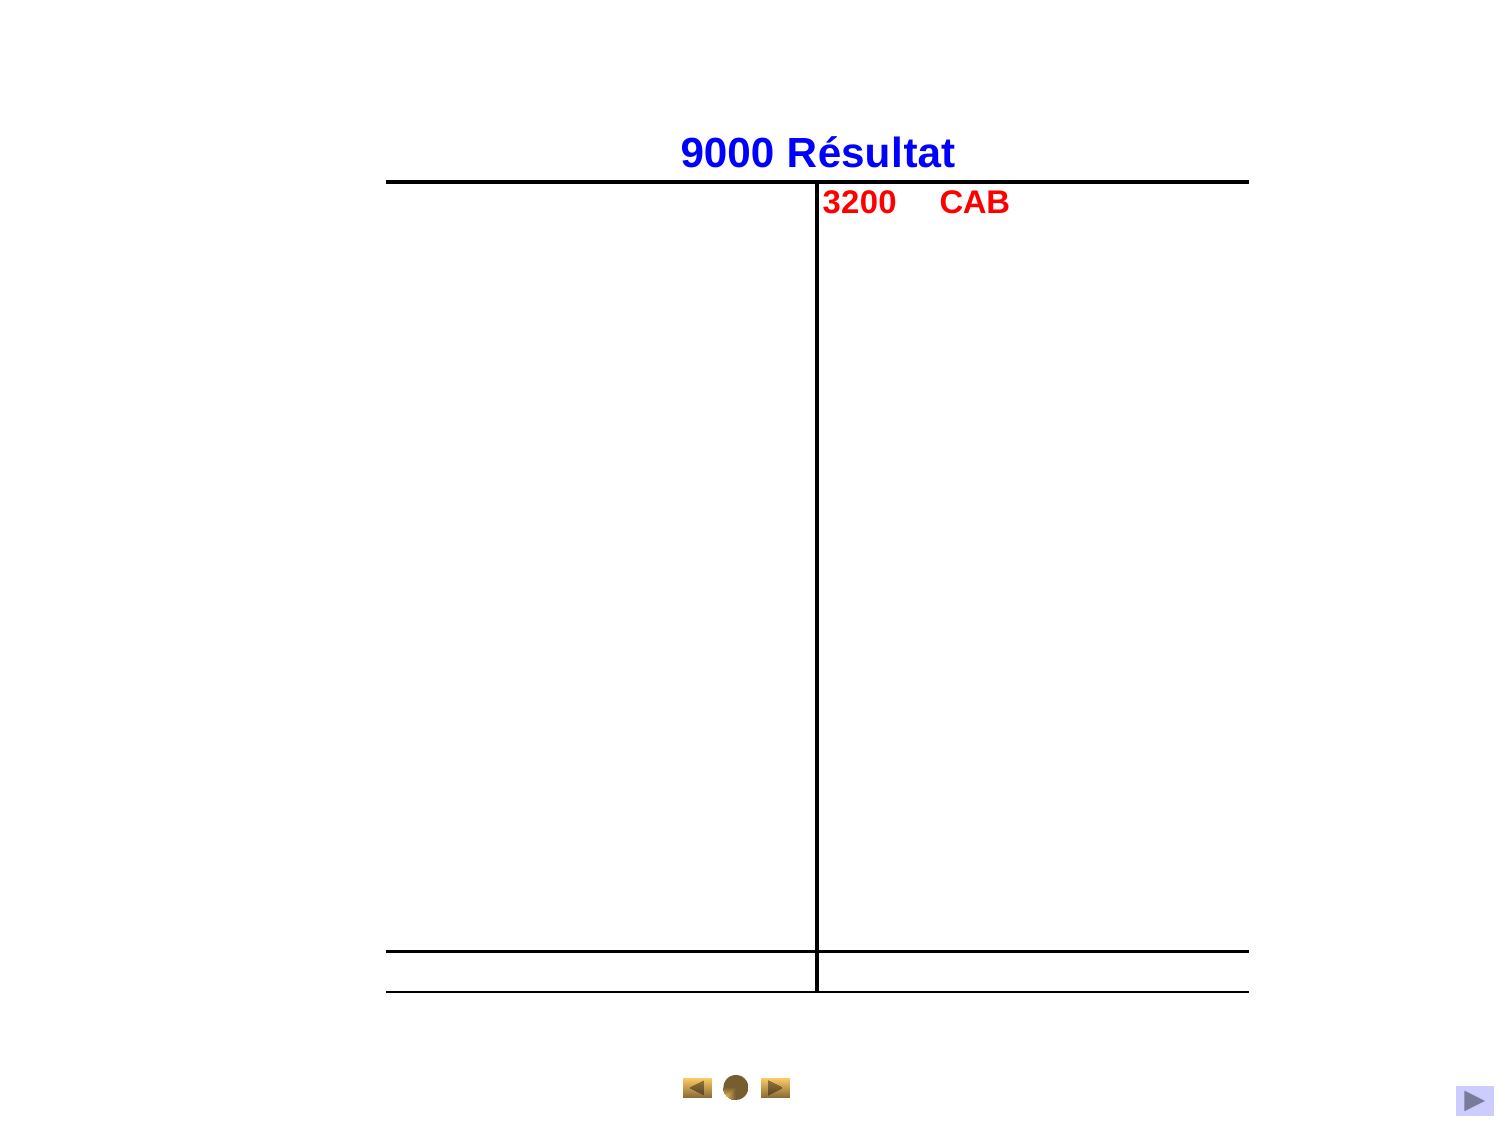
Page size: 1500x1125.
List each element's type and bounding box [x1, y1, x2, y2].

text_box [53, 124, 1454, 994]
text_box [1456, 1086, 1494, 1116]
